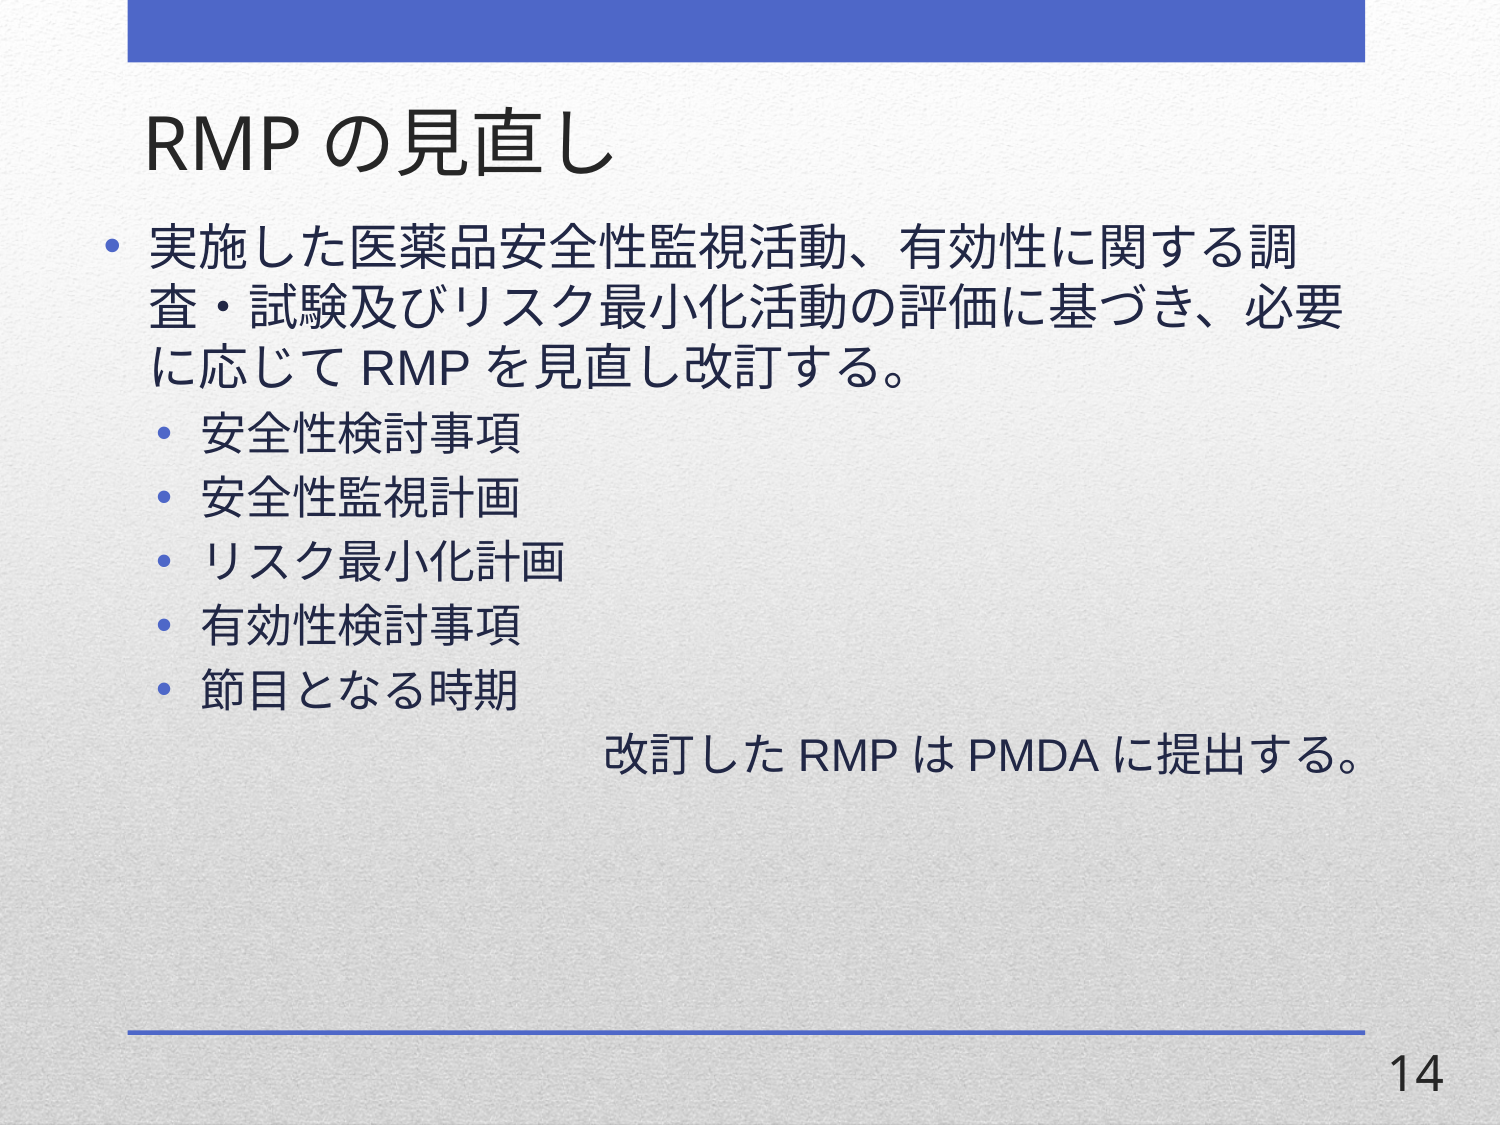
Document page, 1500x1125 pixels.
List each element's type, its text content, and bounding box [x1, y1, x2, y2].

list 実施した医薬品安全性監視活動、有効性に関する調査・試験及びリスク最小化活動の評価に基づき、必要に応じてRMPを見直し改訂する。 安全性検討事項 安全性監視計画 リスク最小化計画 有効性検討事項 節目となる時期 改訂したRMPはPMDAに提出する。 [88, 208, 1400, 1035]
title RMPの見直し [127, 62, 1365, 194]
slide_number 14 [1333, 1046, 1459, 1106]
